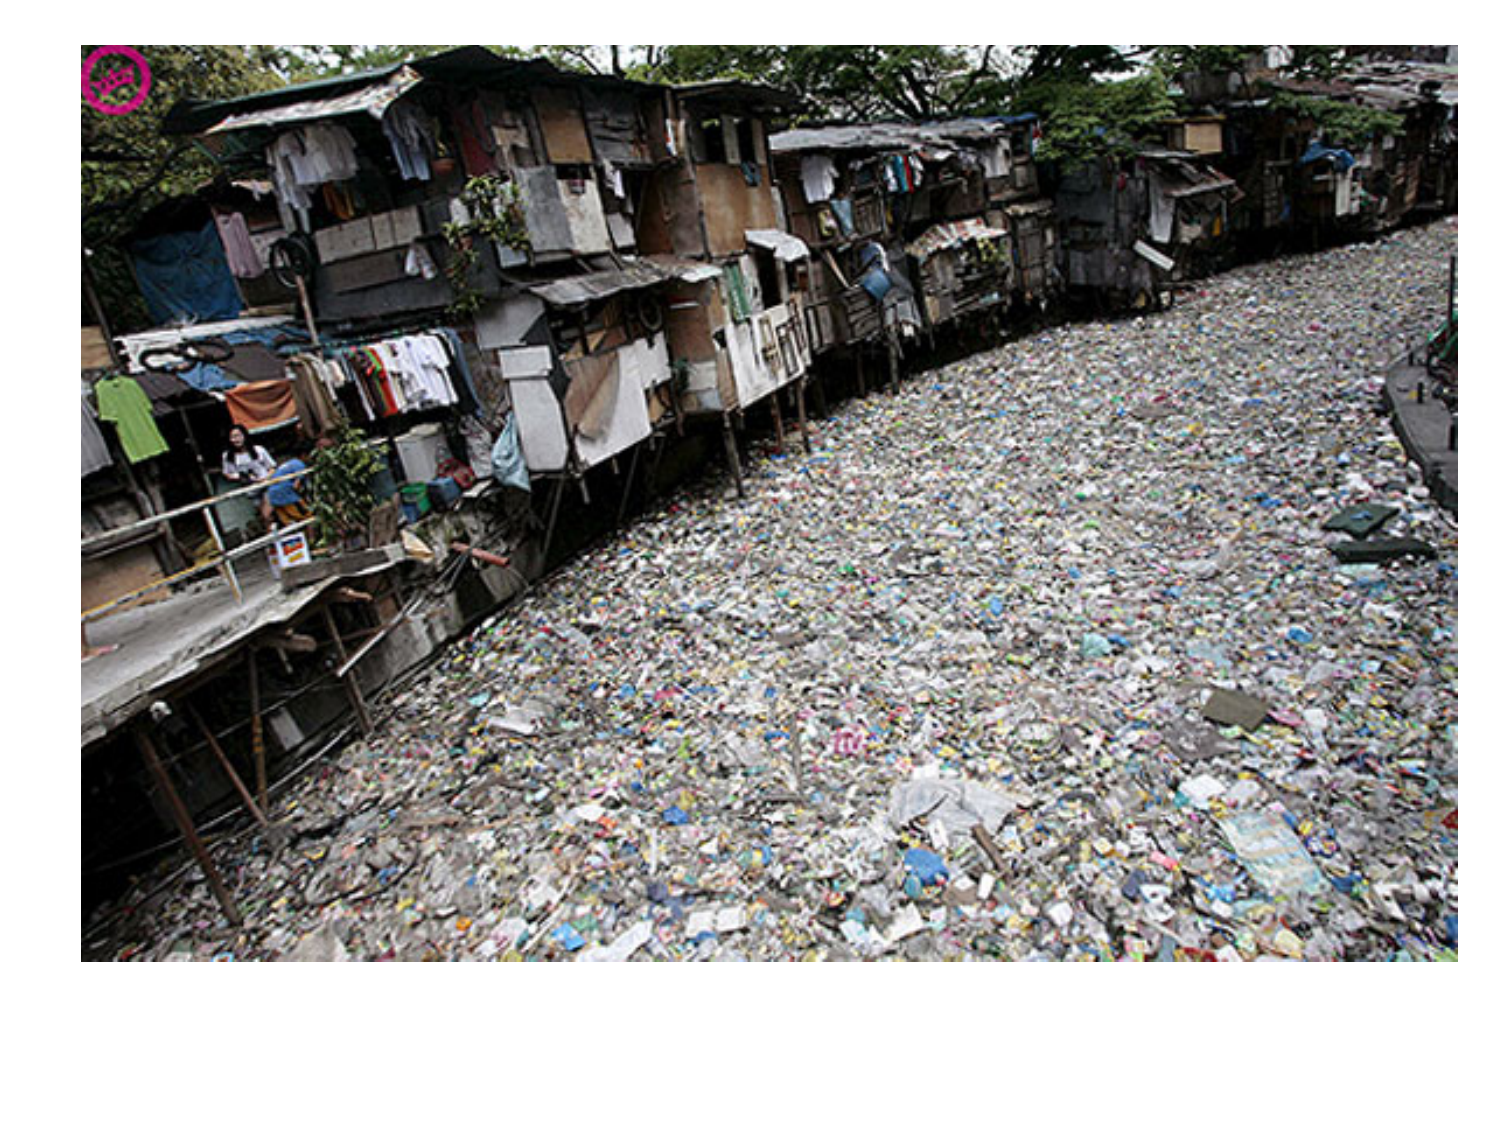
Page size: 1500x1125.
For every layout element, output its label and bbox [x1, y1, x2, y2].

list [0, 44, 1500, 962]
